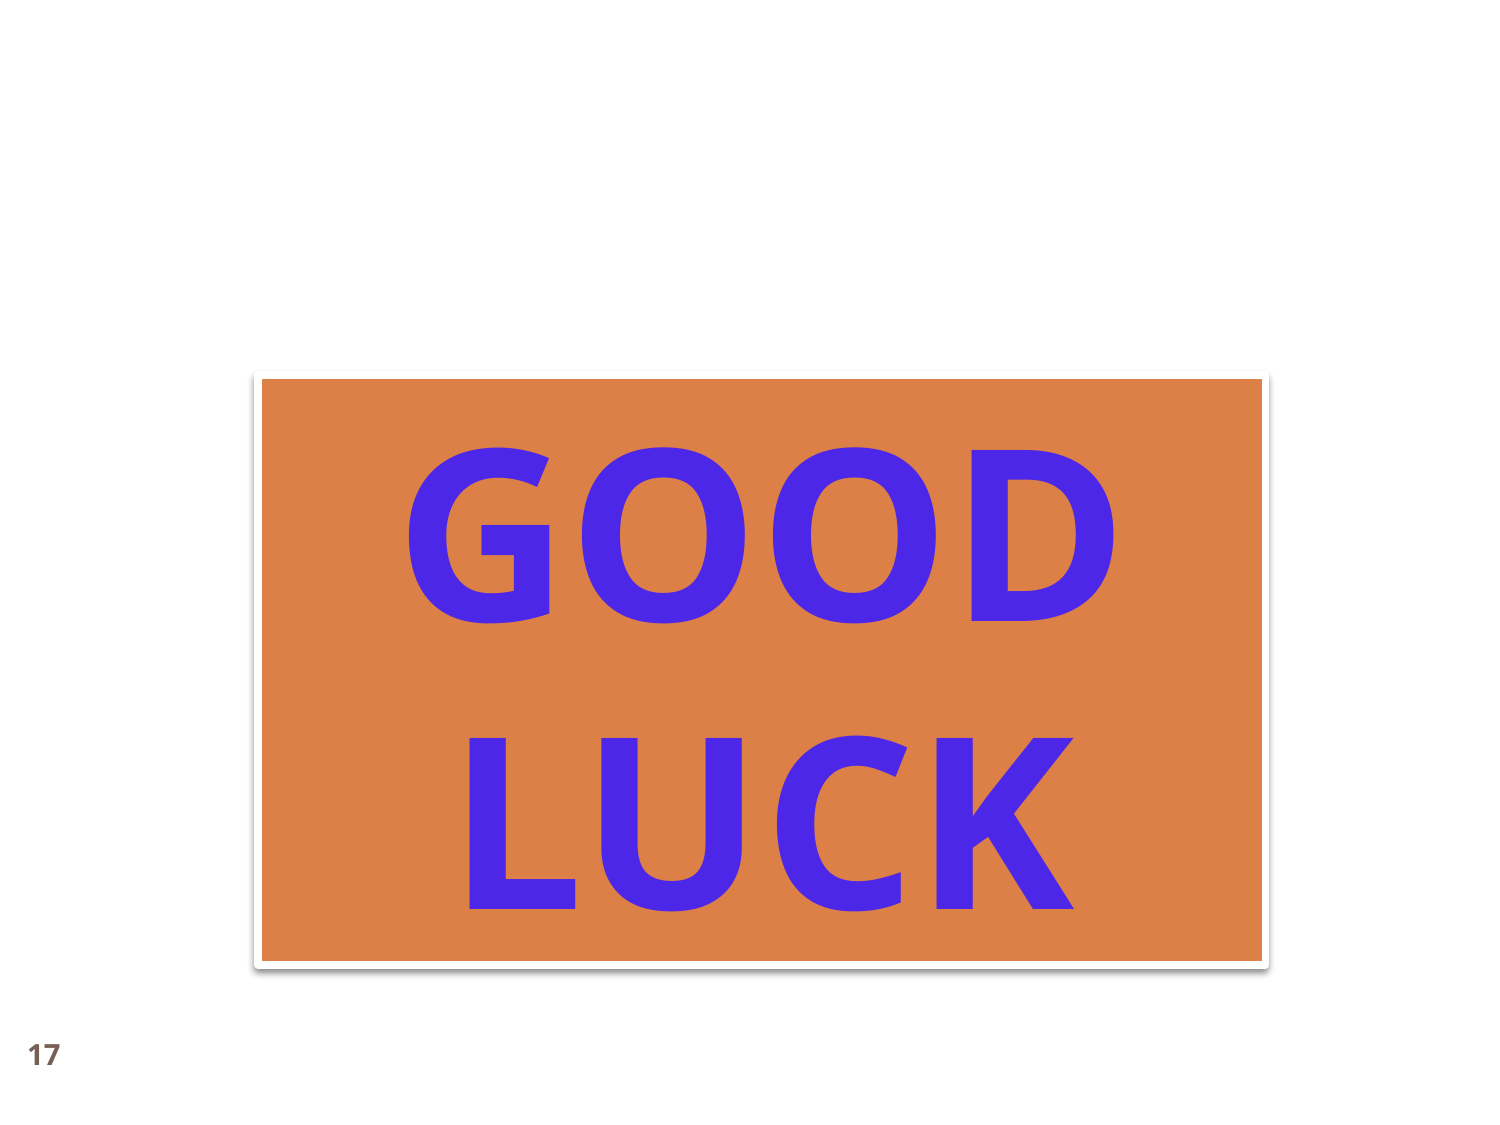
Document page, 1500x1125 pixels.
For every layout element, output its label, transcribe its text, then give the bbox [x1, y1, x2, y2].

text_box GOOD LUCK [254, 371, 1269, 969]
slide_number 17 [0, 1025, 88, 1088]
